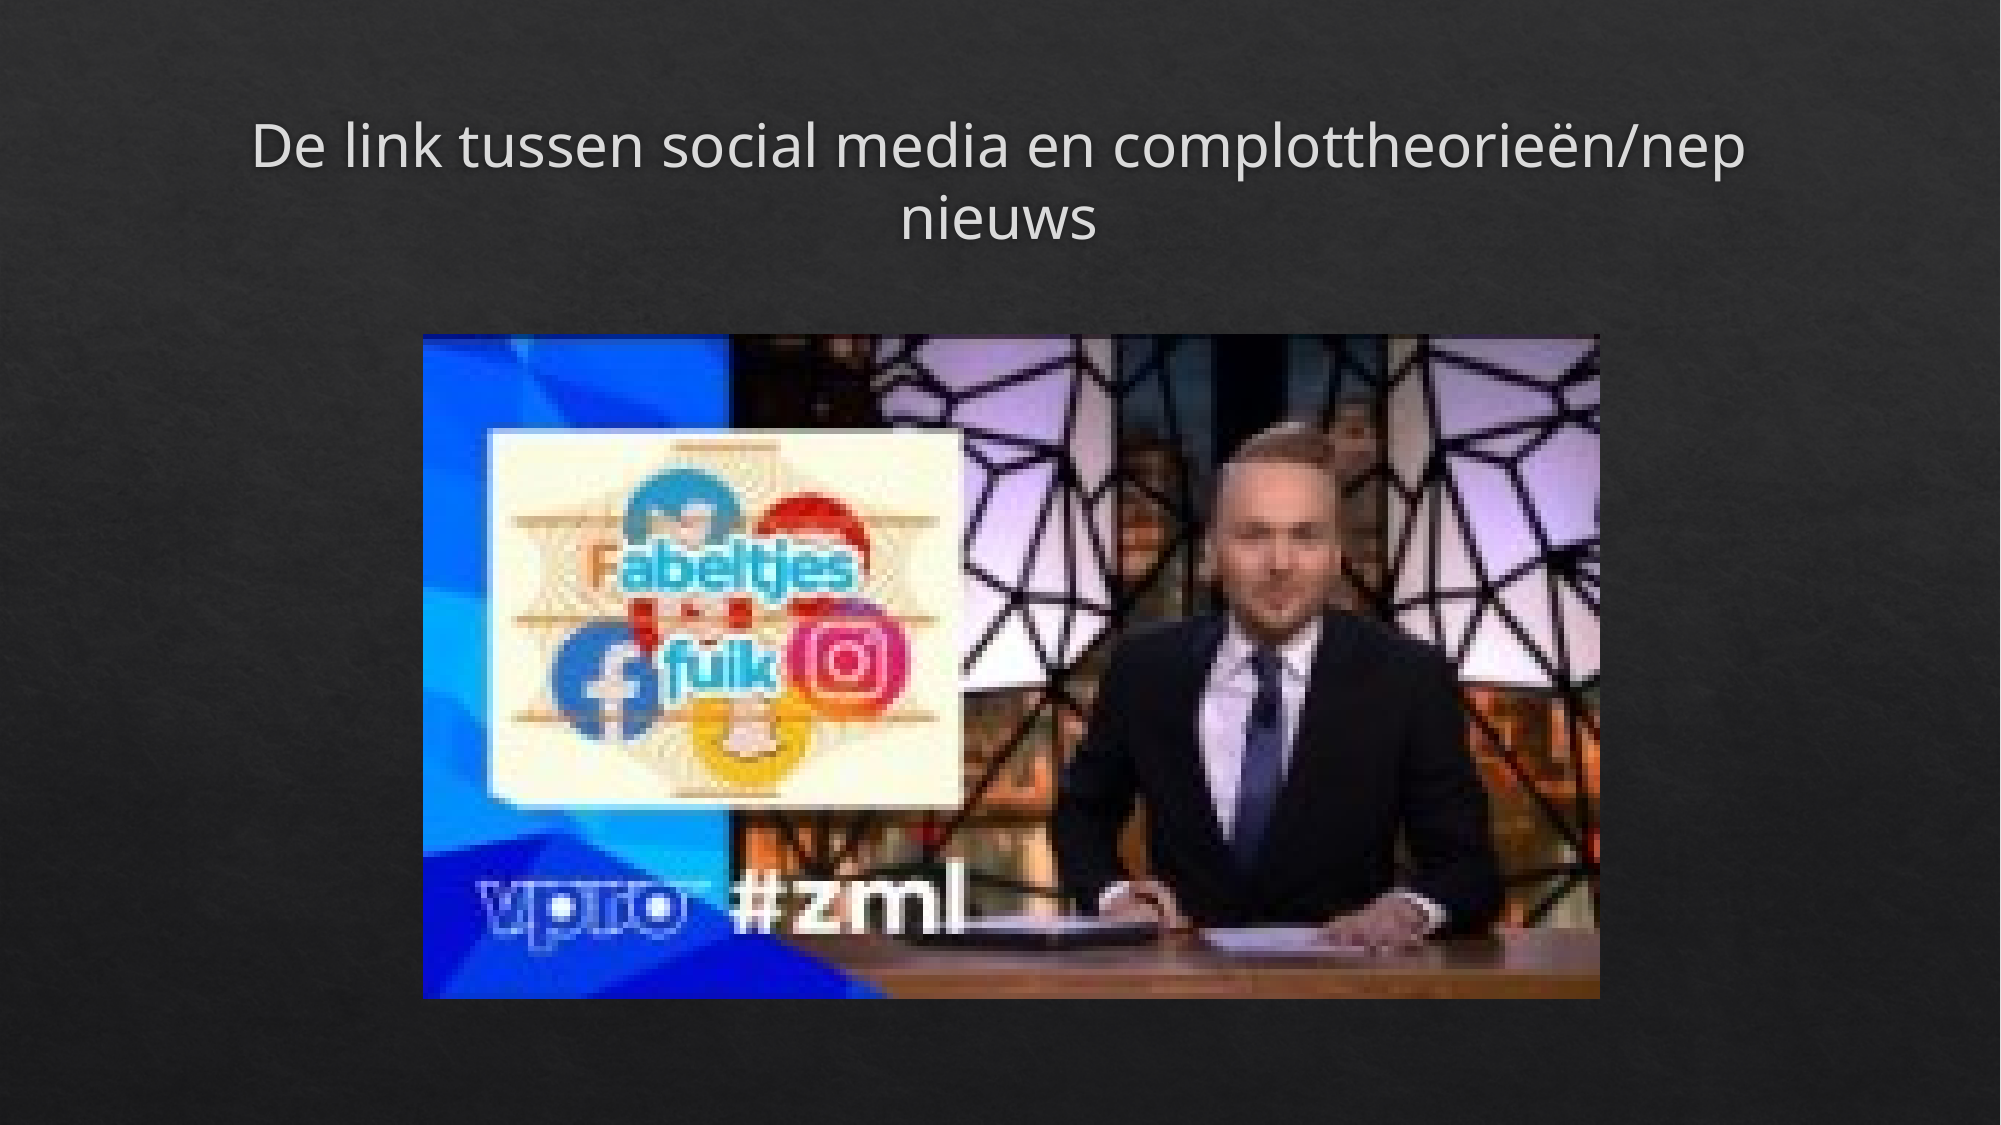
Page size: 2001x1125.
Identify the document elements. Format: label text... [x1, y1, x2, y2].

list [421, 333, 1602, 1000]
title De link tussen social media en complottheorieën/nep nieuws [149, 99, 1849, 260]
